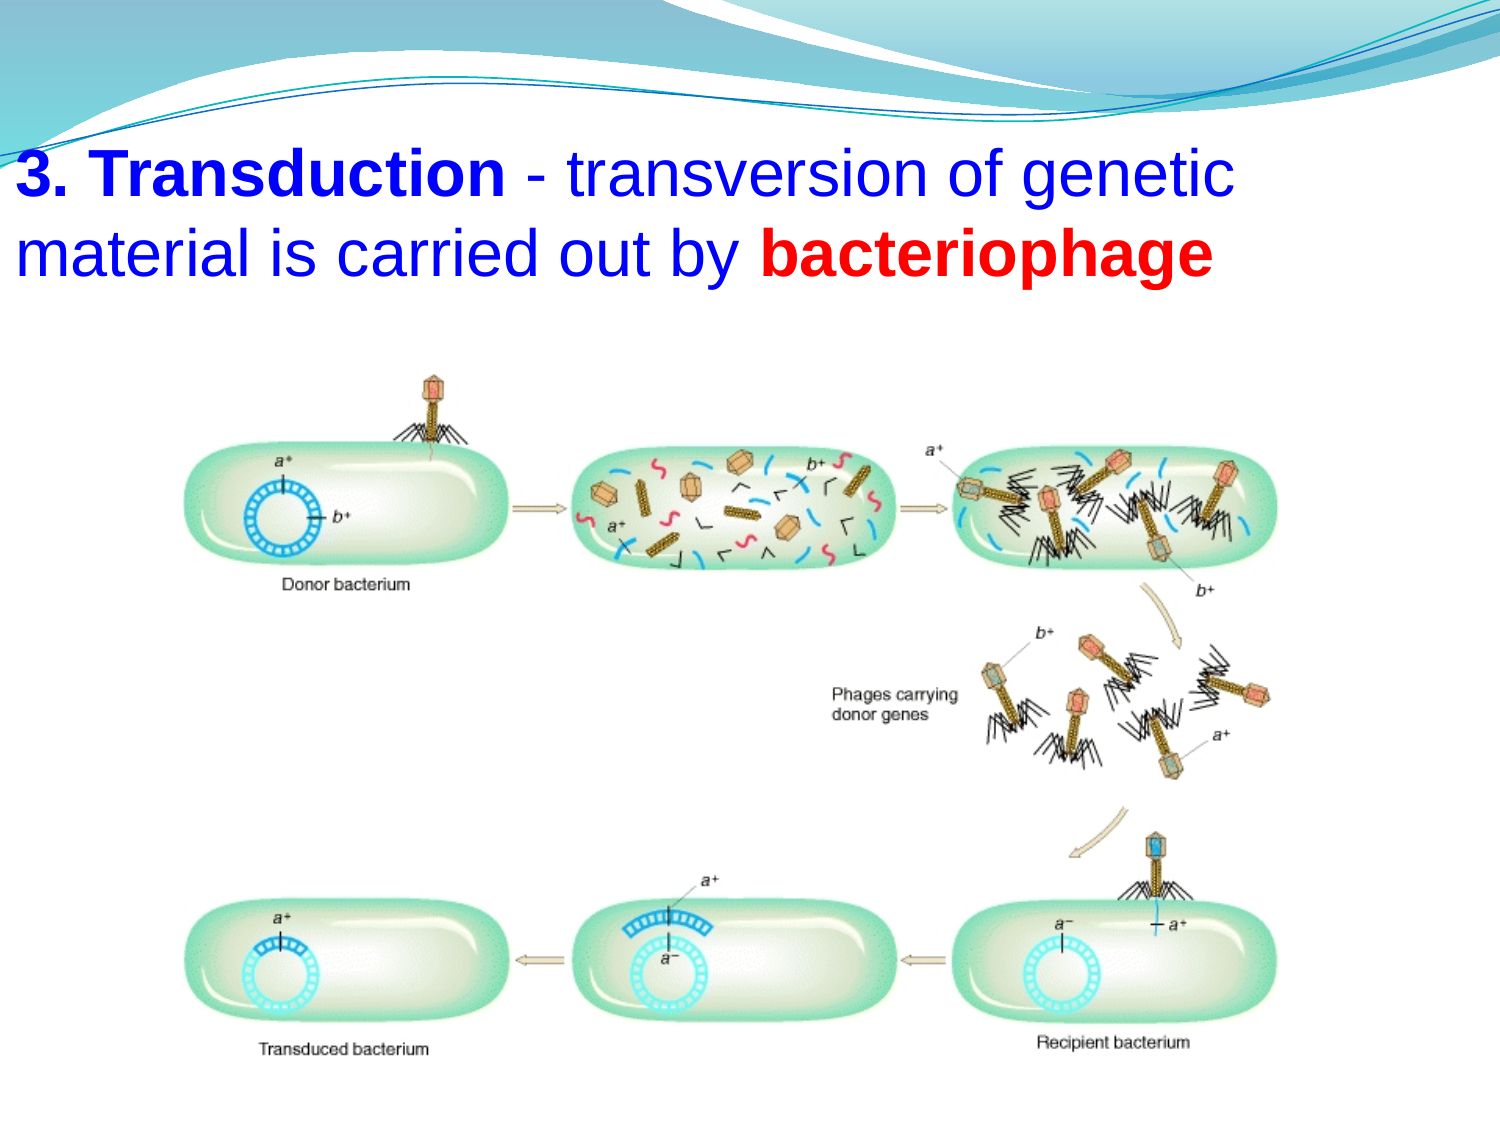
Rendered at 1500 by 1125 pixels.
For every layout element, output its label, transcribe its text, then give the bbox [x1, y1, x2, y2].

title 3. Transduction - transversion of genetic material is carried out by bacteriophage [0, 115, 1500, 304]
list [182, 373, 1279, 1060]
